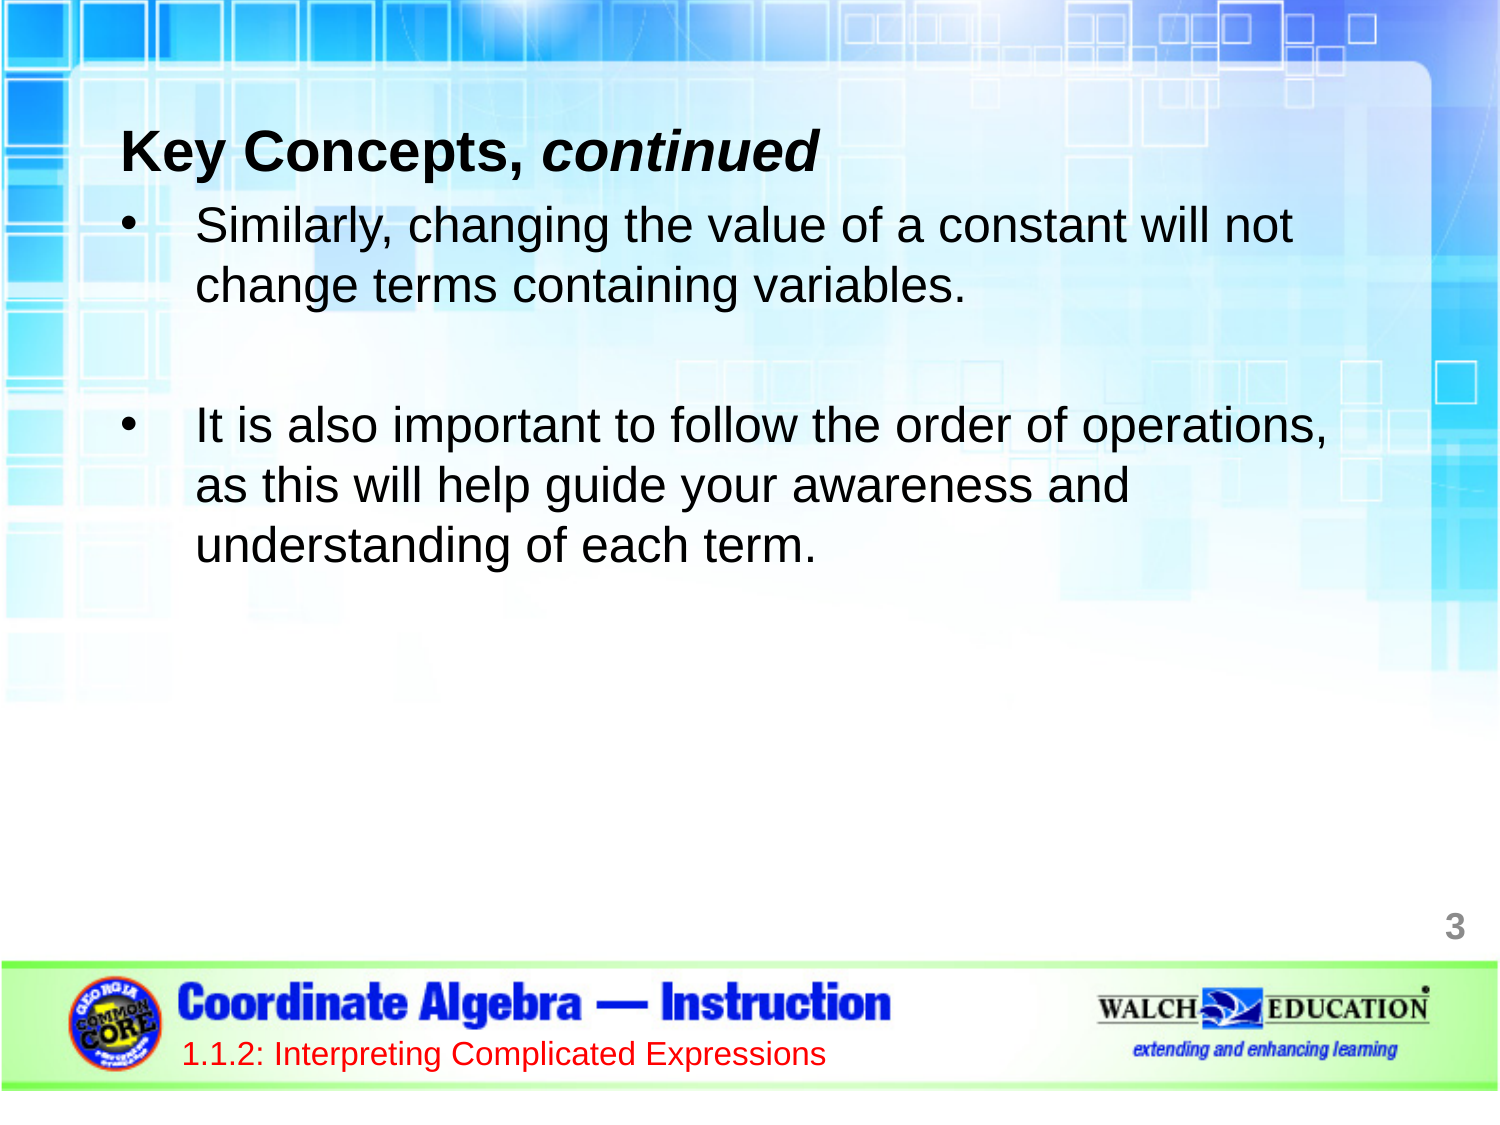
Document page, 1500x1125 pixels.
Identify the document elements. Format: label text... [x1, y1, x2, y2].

slide_number 3 [1361, 901, 1481, 949]
picture [1, 0, 1500, 1091]
list 1.1.2: Interpreting Complicated Expressions [166, 1024, 1074, 1069]
subtitle Key Concepts, continued Similarly, changing the value of a constant will not change terms containing variables. It is also important to follow the order of operations, as this will help guide your awareness and understanding of each term. [105, 105, 1394, 925]
